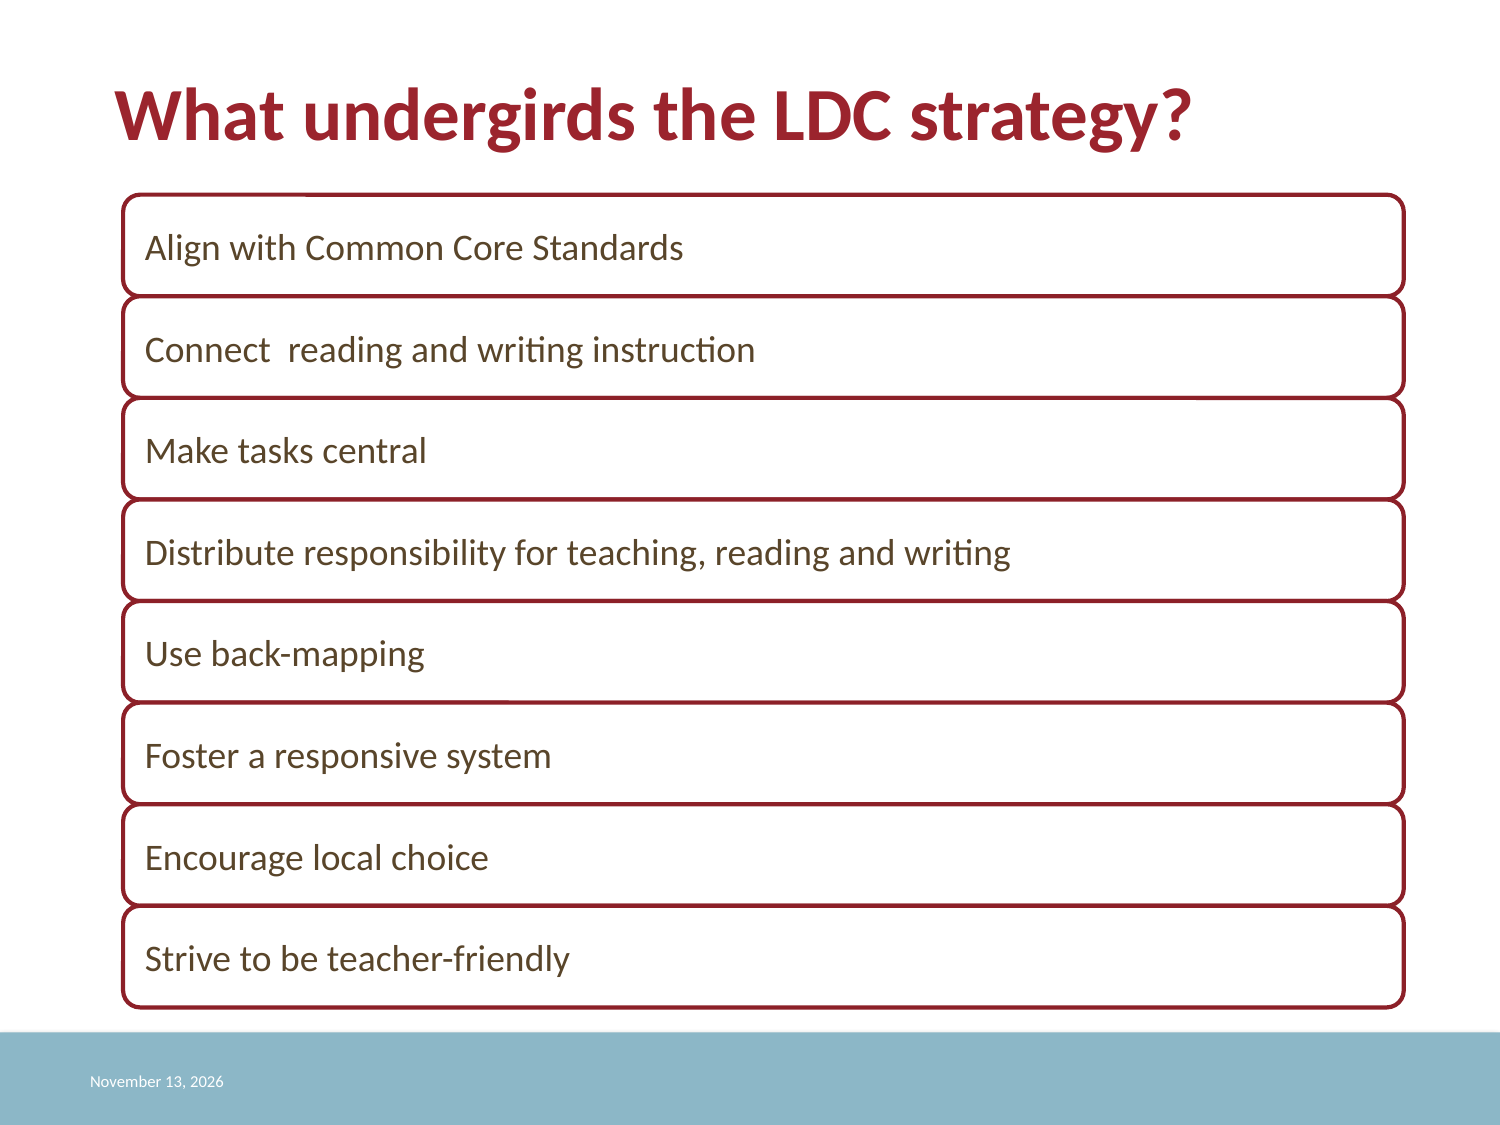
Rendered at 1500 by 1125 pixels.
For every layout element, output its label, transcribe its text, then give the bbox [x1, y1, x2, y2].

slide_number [75, 1051, 425, 1112]
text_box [122, 194, 1404, 1008]
title What undergirds the LDC strategy? [114, 75, 1425, 160]
